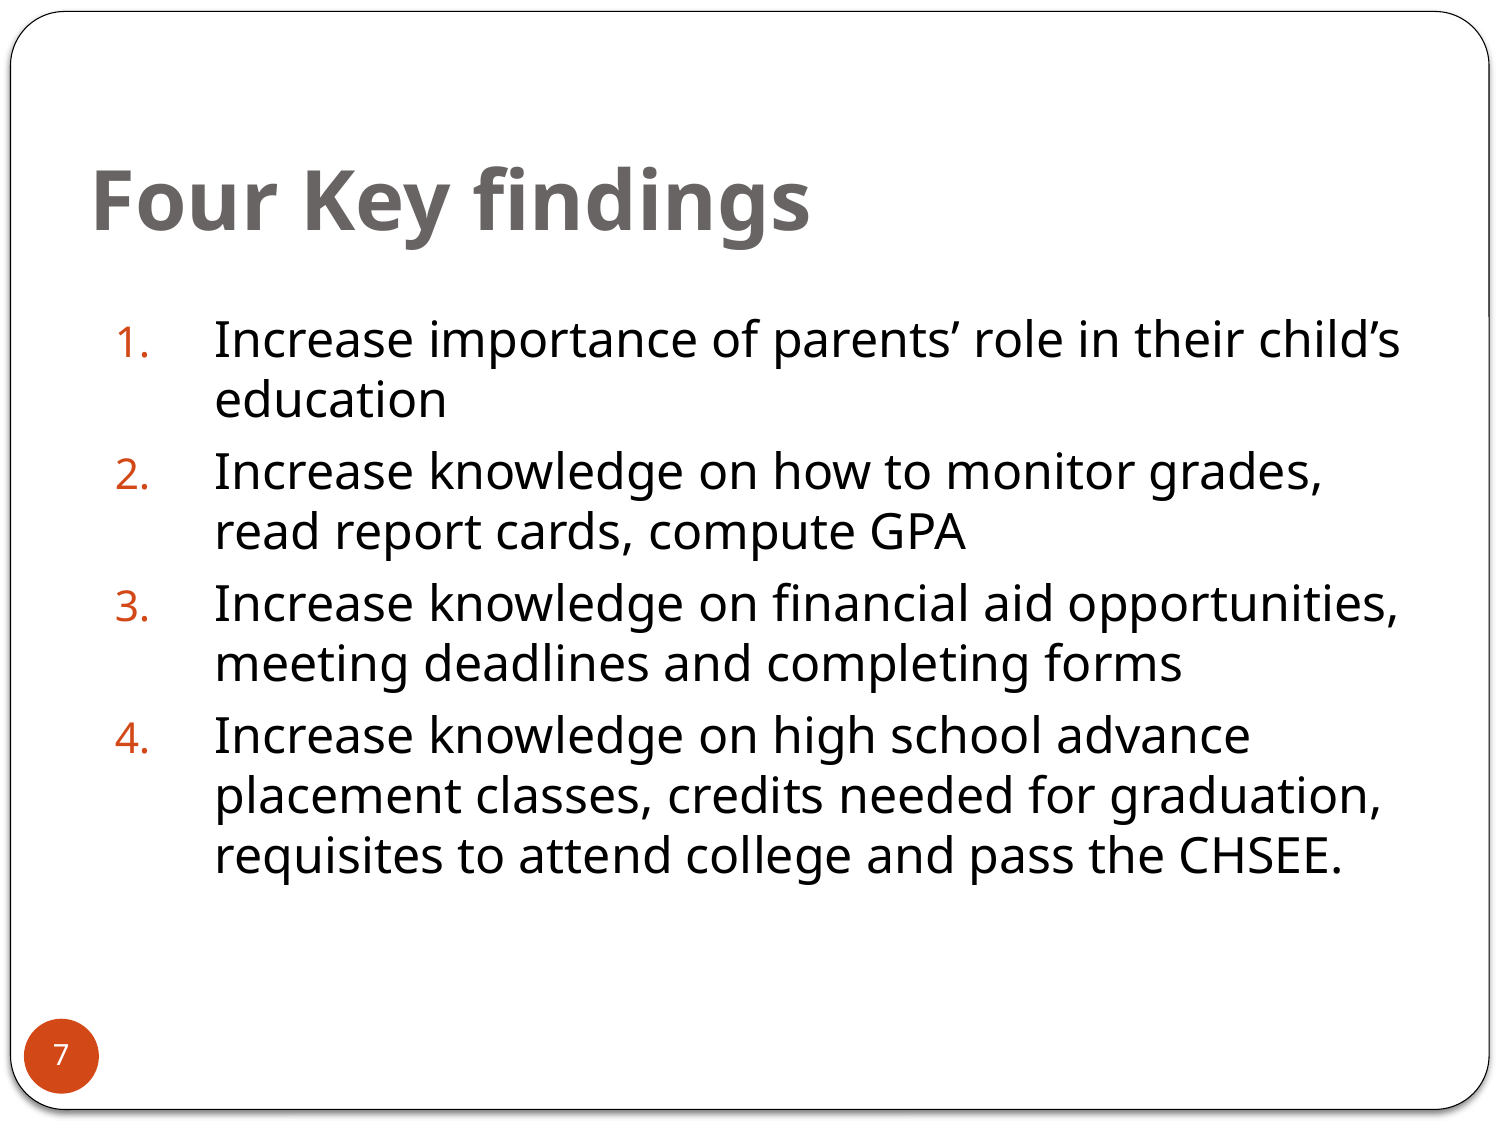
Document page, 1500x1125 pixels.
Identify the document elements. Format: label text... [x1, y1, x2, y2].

title Four Key findings [74, 75, 1263, 263]
list Increase importance of parents’ role in their child’s education Increase knowledge on how to monitor grades, read report cards, compute GPA Increase knowledge on financial aid opportunities, meeting deadlines and completing forms Increase knowledge on high school advance placement classes, credits needed for graduation, requisites to attend college and pass the CHSEE. [99, 299, 1438, 1100]
slide_number 7 [23, 1018, 99, 1094]
